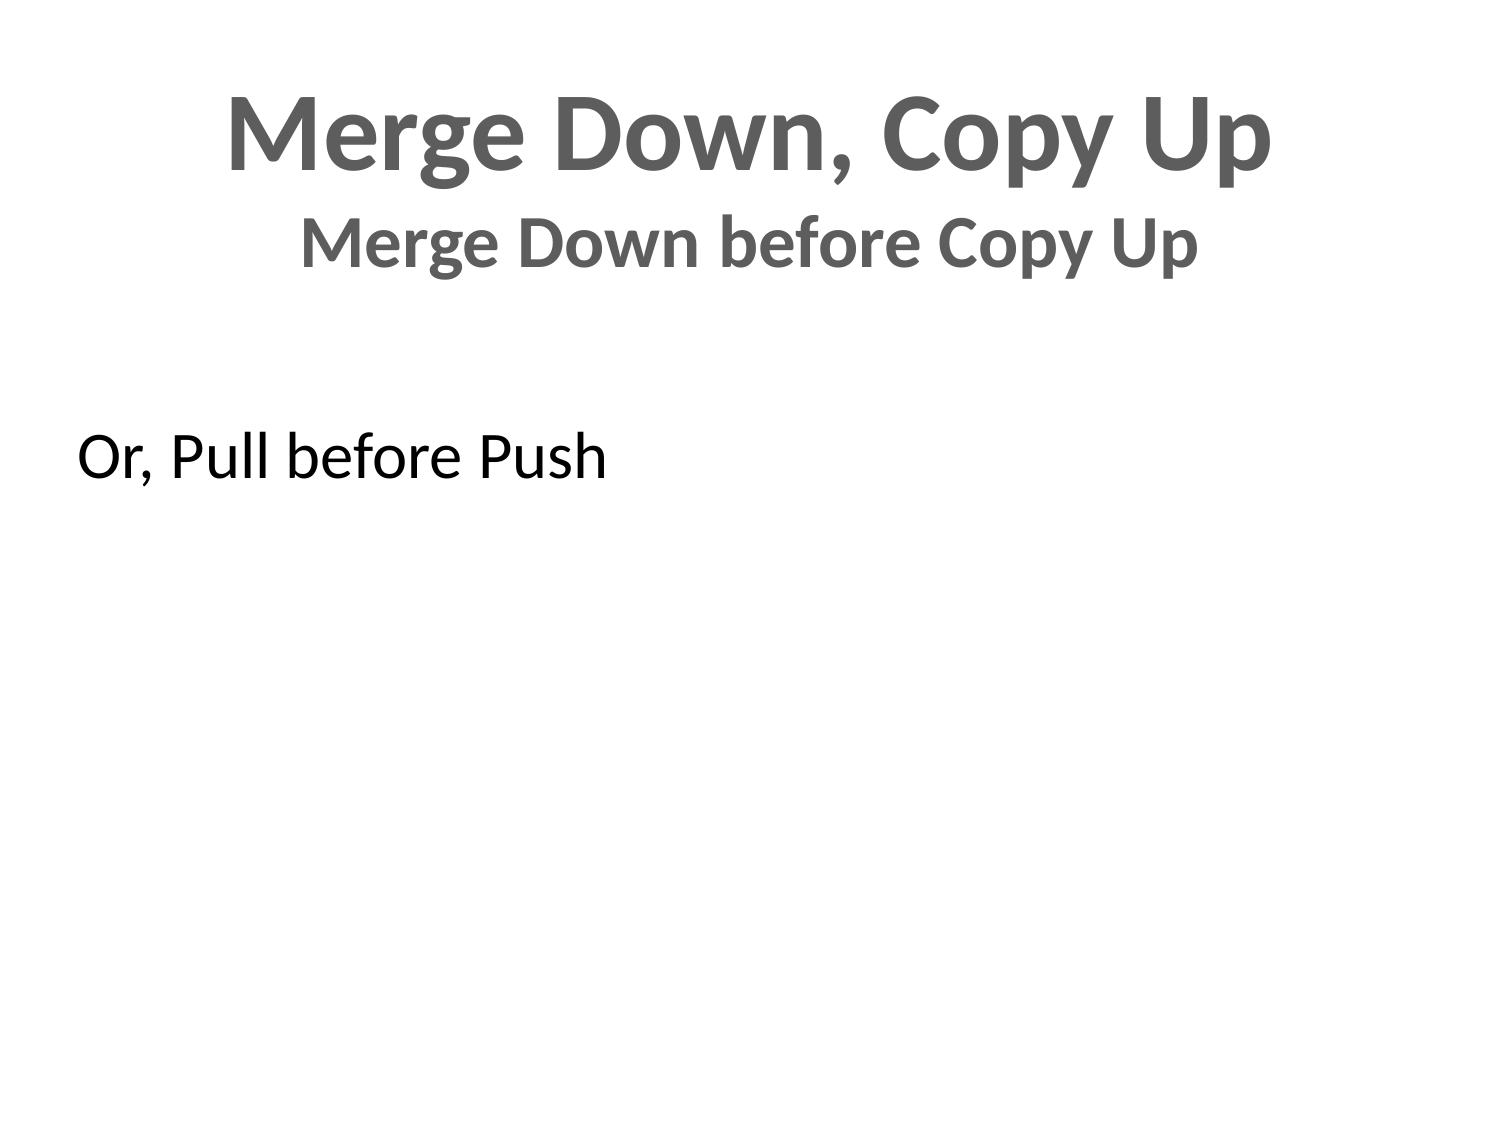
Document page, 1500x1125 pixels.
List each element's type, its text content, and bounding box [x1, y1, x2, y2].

text_box Merge Down, Copy Up Merge Down before Copy Up [0, 49, 1500, 290]
text_box Or, Pull before Push [62, 324, 1438, 580]
